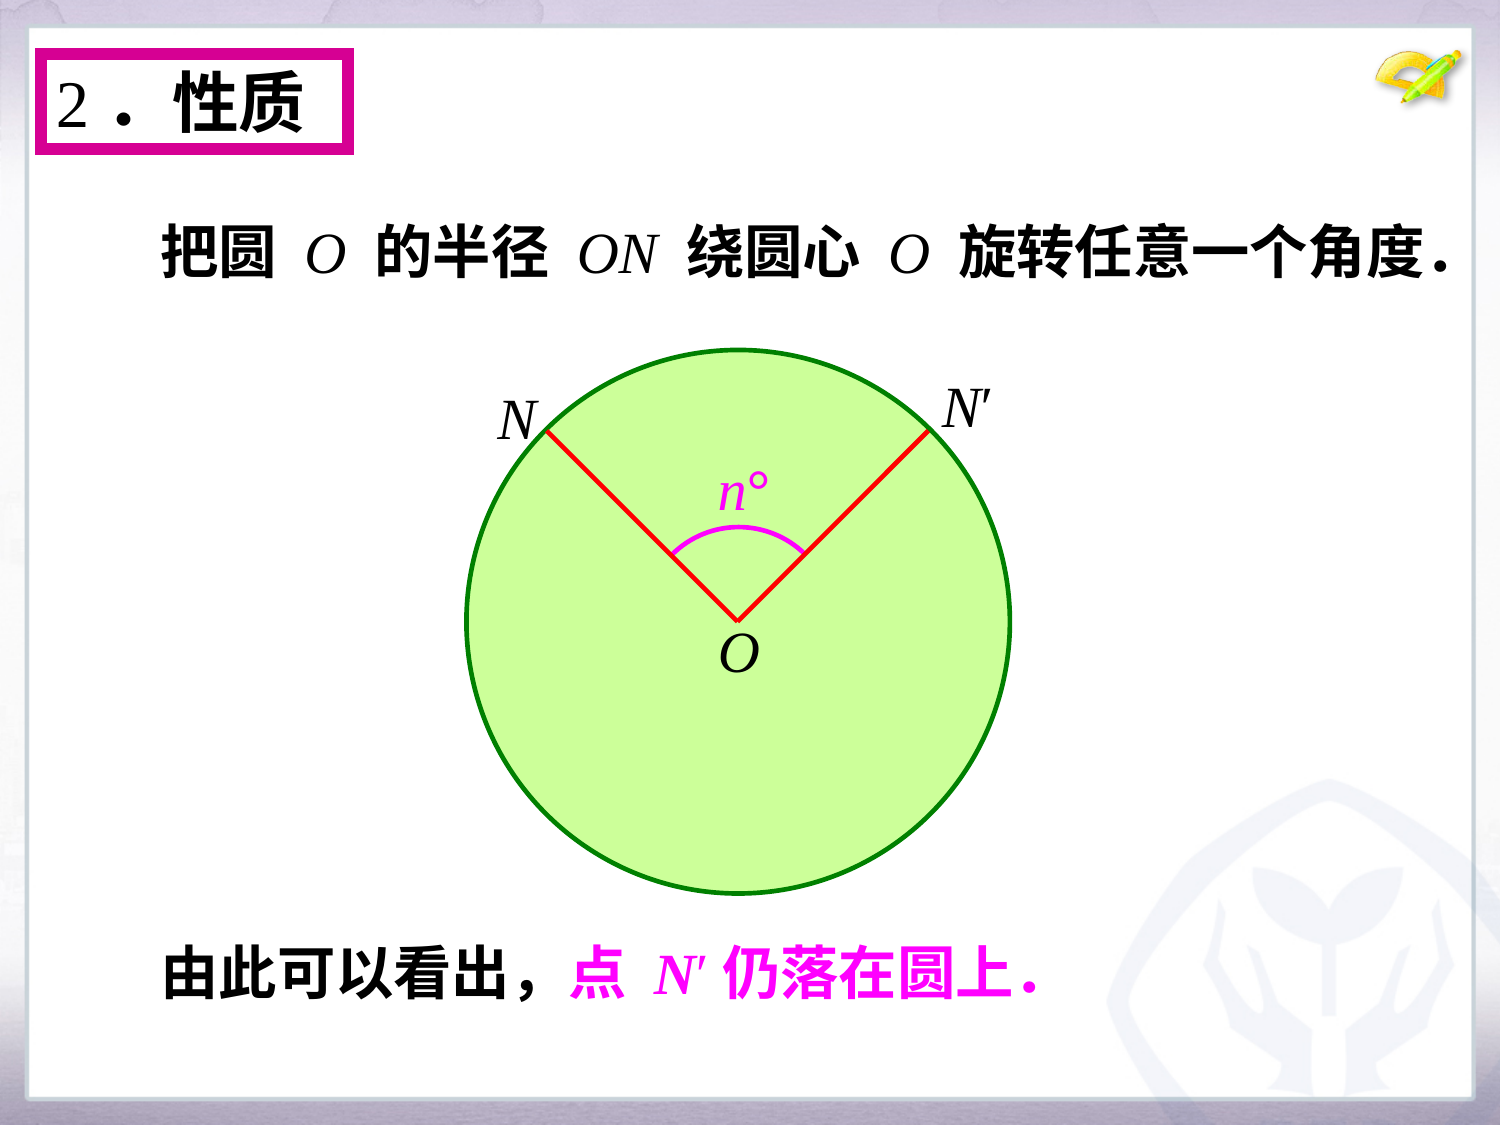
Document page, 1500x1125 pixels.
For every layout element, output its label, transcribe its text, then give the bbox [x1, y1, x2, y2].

text_box n° [702, 444, 892, 529]
text_box 由此可以看出，点 N′仍落在圆上． [29, 928, 1500, 1014]
picture [0, 0, 1500, 1125]
text_box N′ [927, 361, 1112, 447]
text_box N [482, 373, 585, 459]
text_box [672, 529, 805, 607]
text_box [466, 349, 1010, 894]
text_box 把圆 O 的半径 ON 绕圆心 O 旋转任意一个角度． [29, 208, 1500, 293]
text_box O [703, 607, 775, 692]
text_box 2．性质 [41, 53, 349, 149]
